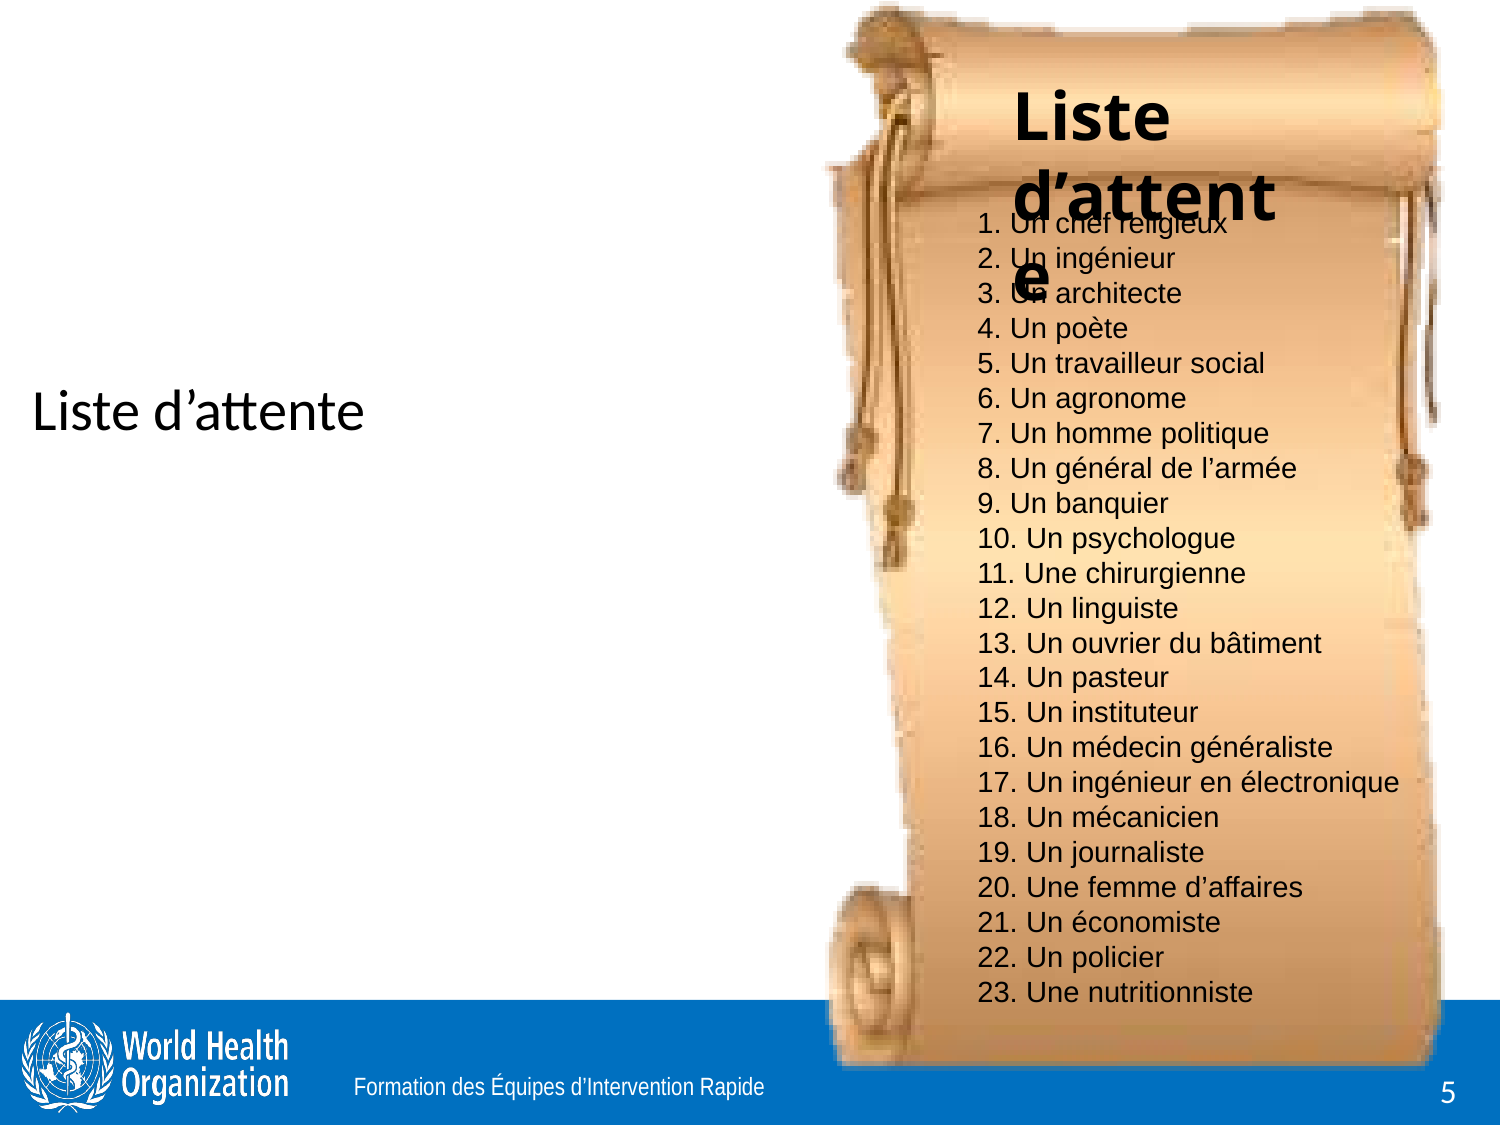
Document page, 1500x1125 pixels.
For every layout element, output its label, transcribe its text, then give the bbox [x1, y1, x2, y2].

picture [820, 0, 1471, 1082]
text_box Liste d’attente [17, 269, 815, 953]
picture [21, 1012, 288, 1113]
